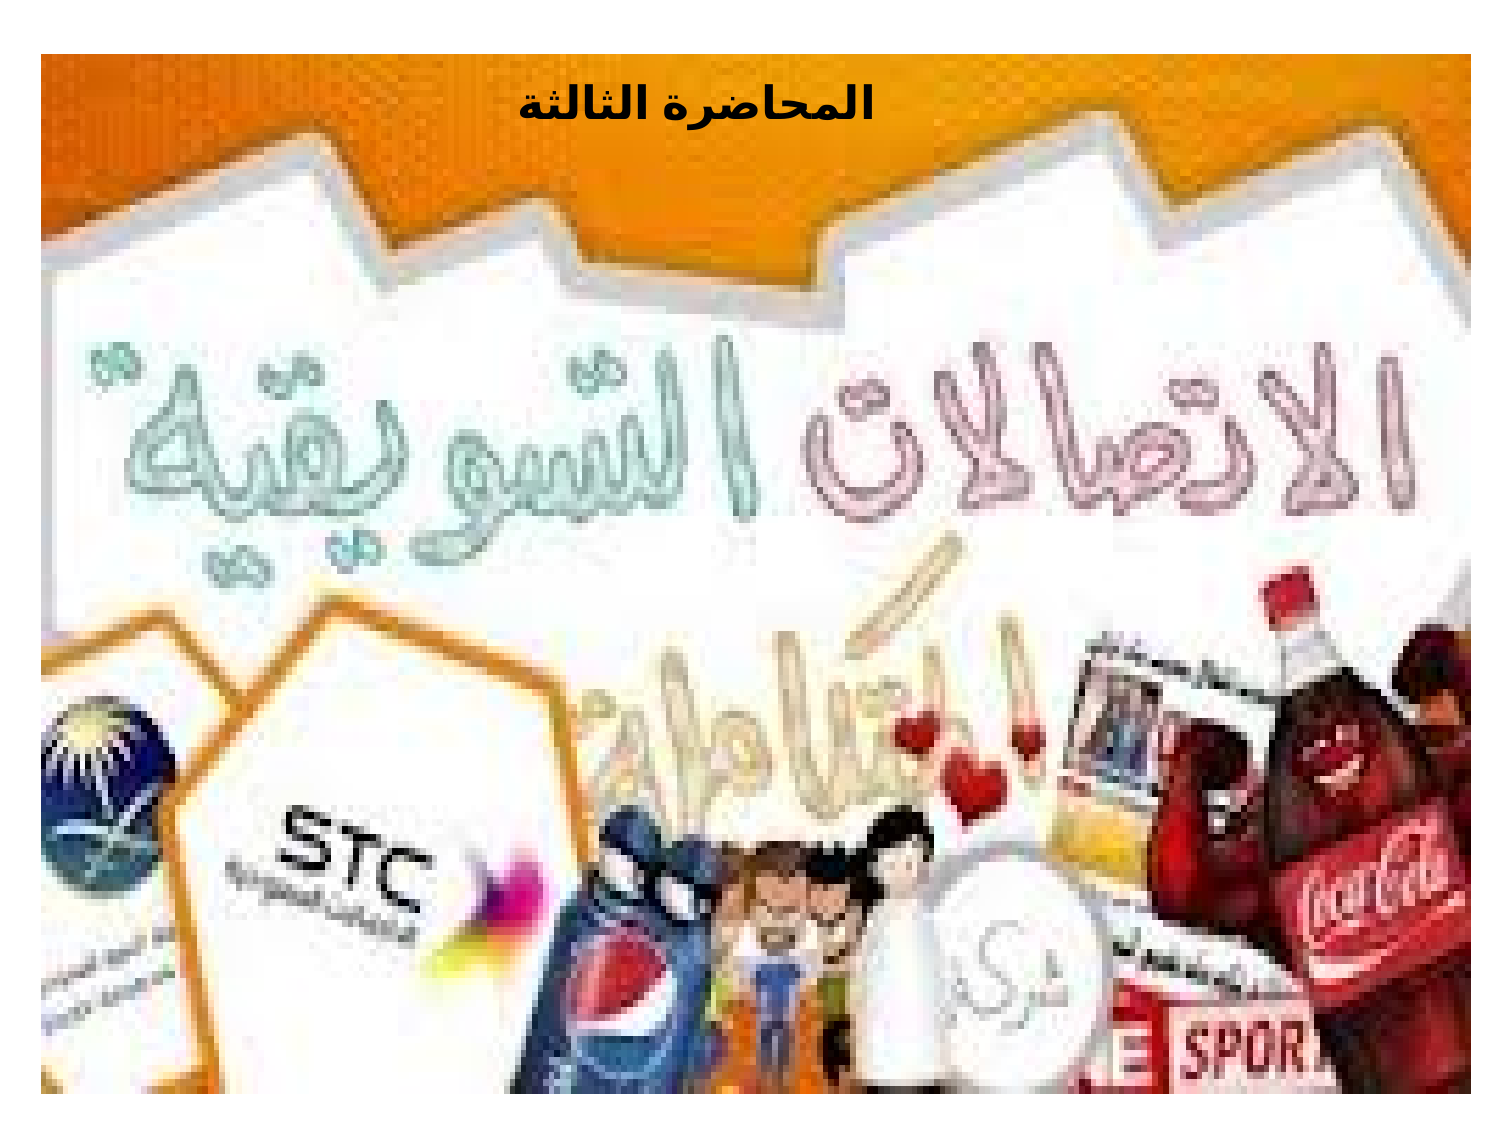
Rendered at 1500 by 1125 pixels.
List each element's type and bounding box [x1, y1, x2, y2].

picture [41, 54, 1471, 1095]
